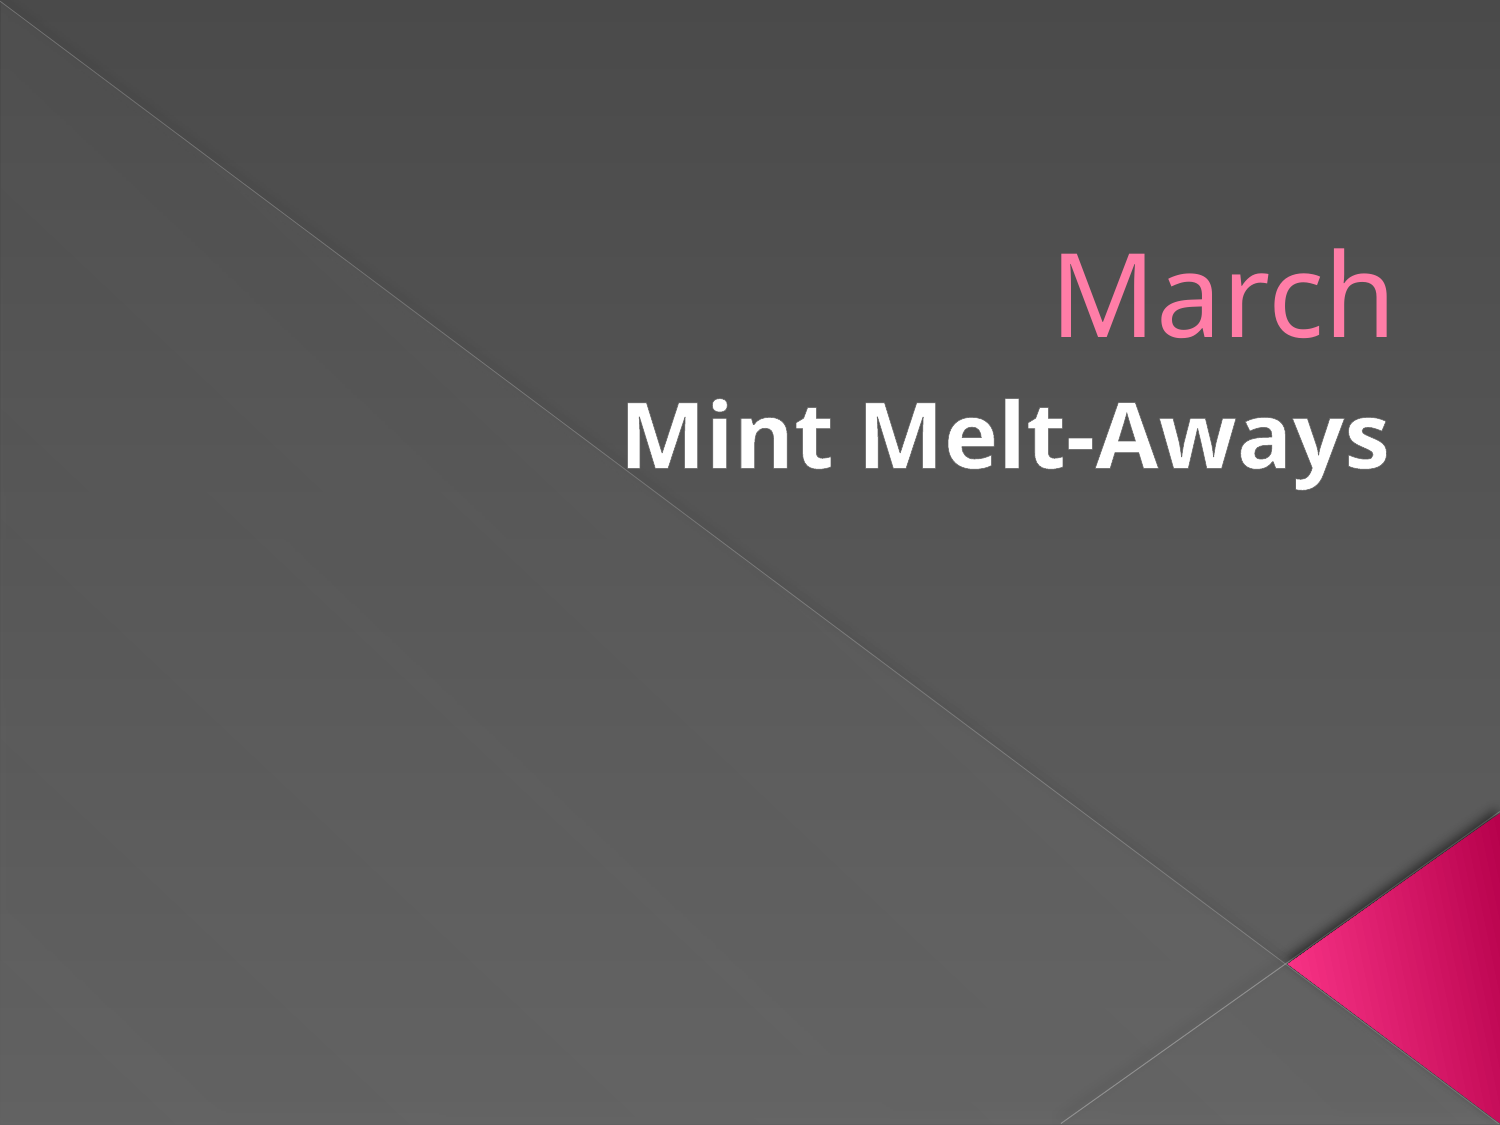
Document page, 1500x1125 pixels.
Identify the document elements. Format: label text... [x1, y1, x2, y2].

subtitle Mint Melt-Aways [88, 369, 1412, 657]
title March [88, 127, 1412, 369]
